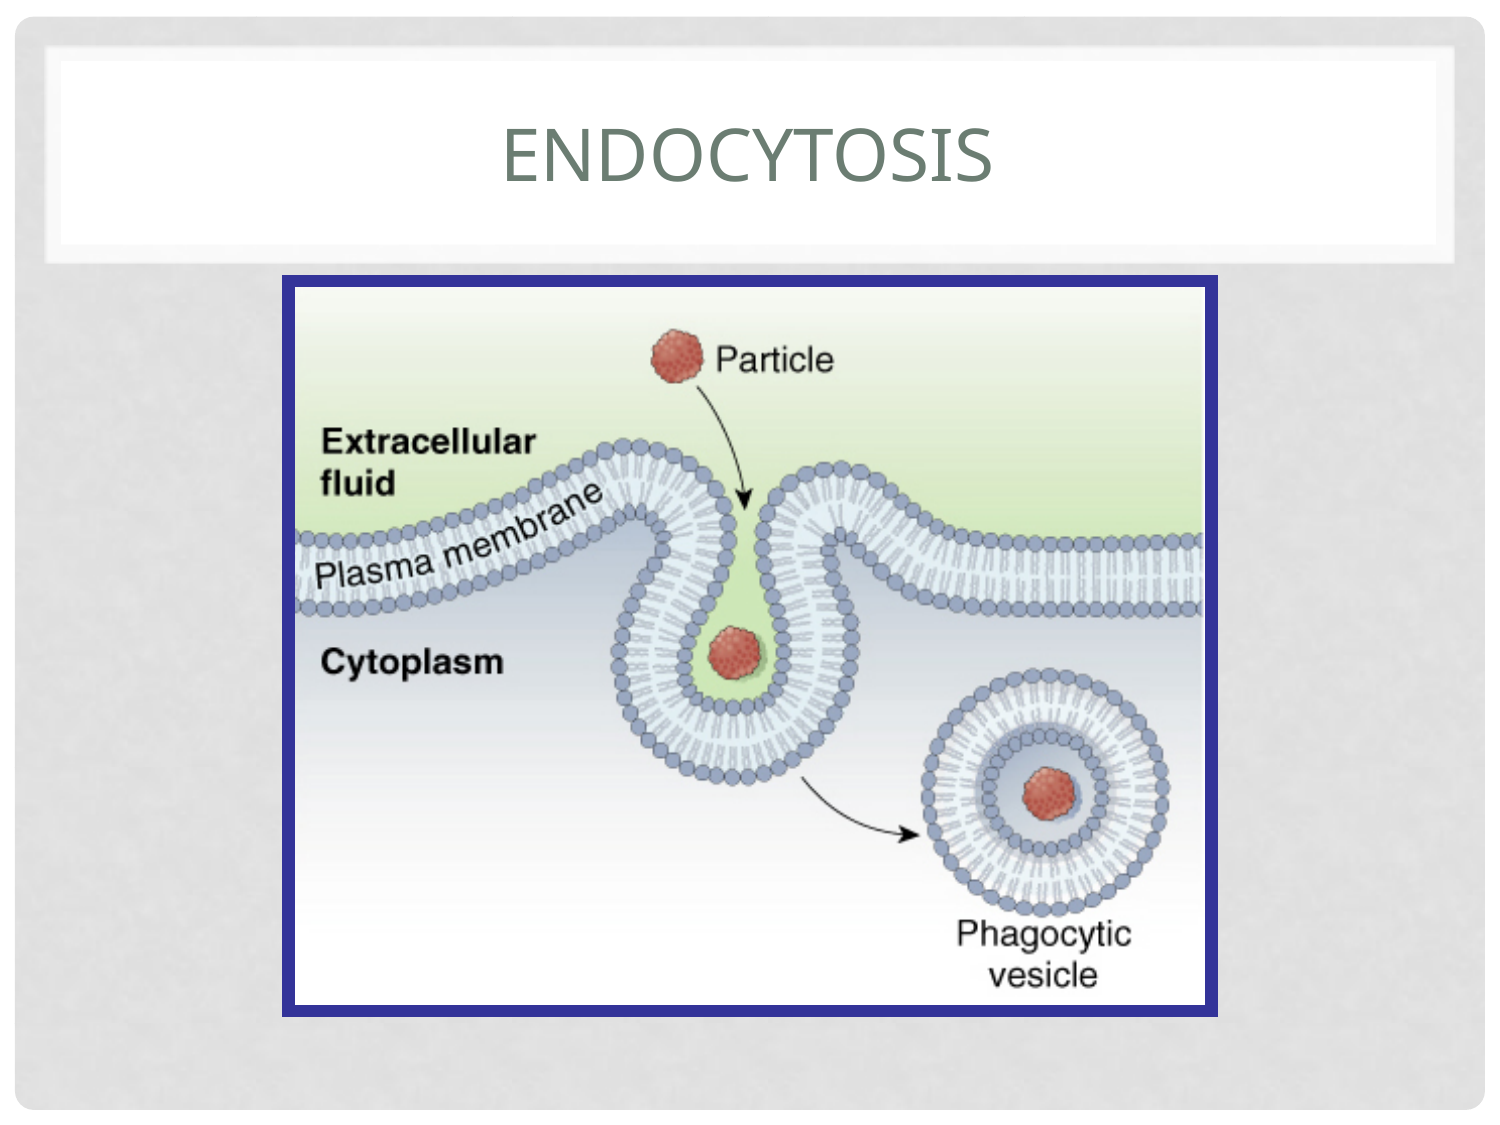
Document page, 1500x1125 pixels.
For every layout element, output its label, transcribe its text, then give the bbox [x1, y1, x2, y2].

title Endocytosis [69, 66, 1425, 238]
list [294, 287, 1206, 1006]
